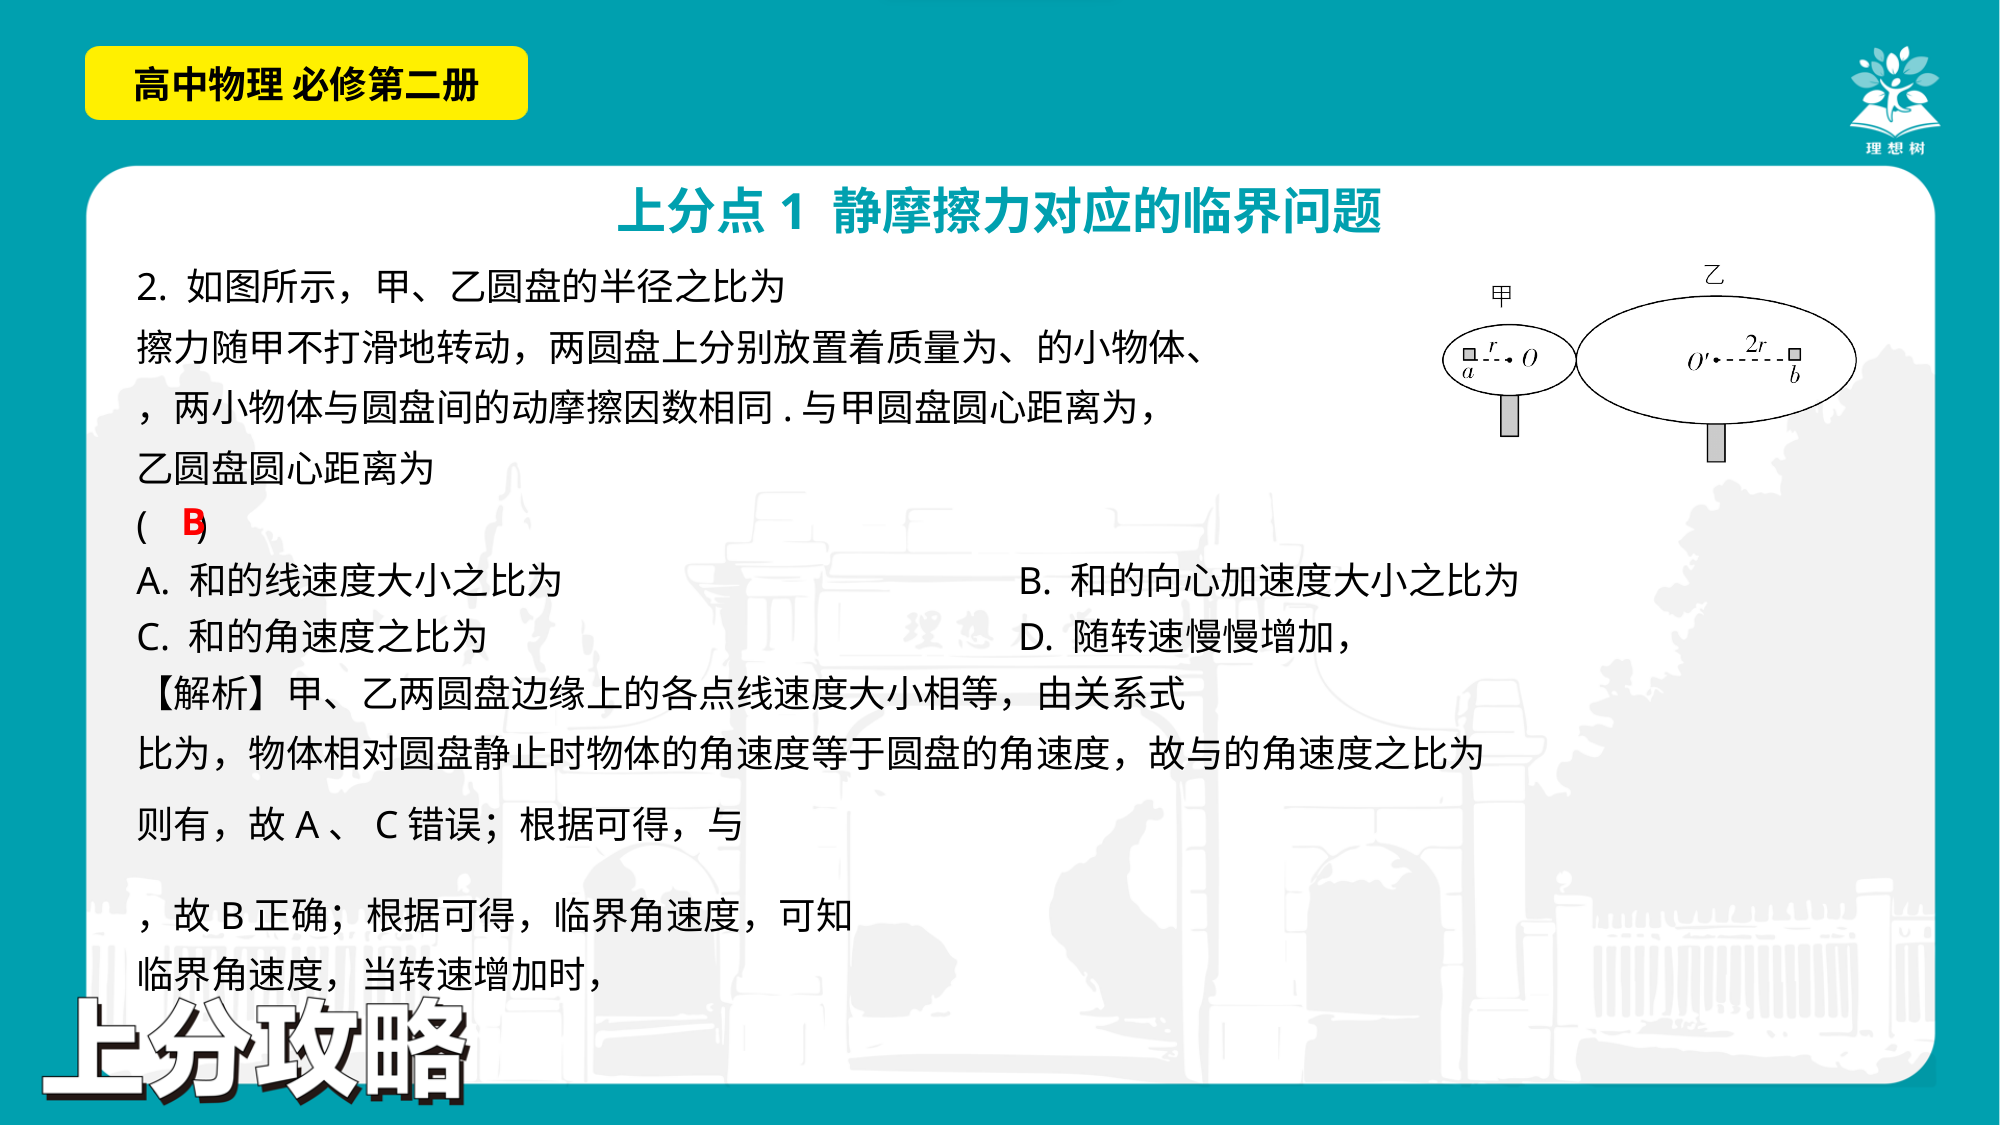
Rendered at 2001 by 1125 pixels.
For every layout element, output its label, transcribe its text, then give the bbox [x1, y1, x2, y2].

text_box B [166, 486, 221, 539]
picture [0, 0, 2000, 1125]
